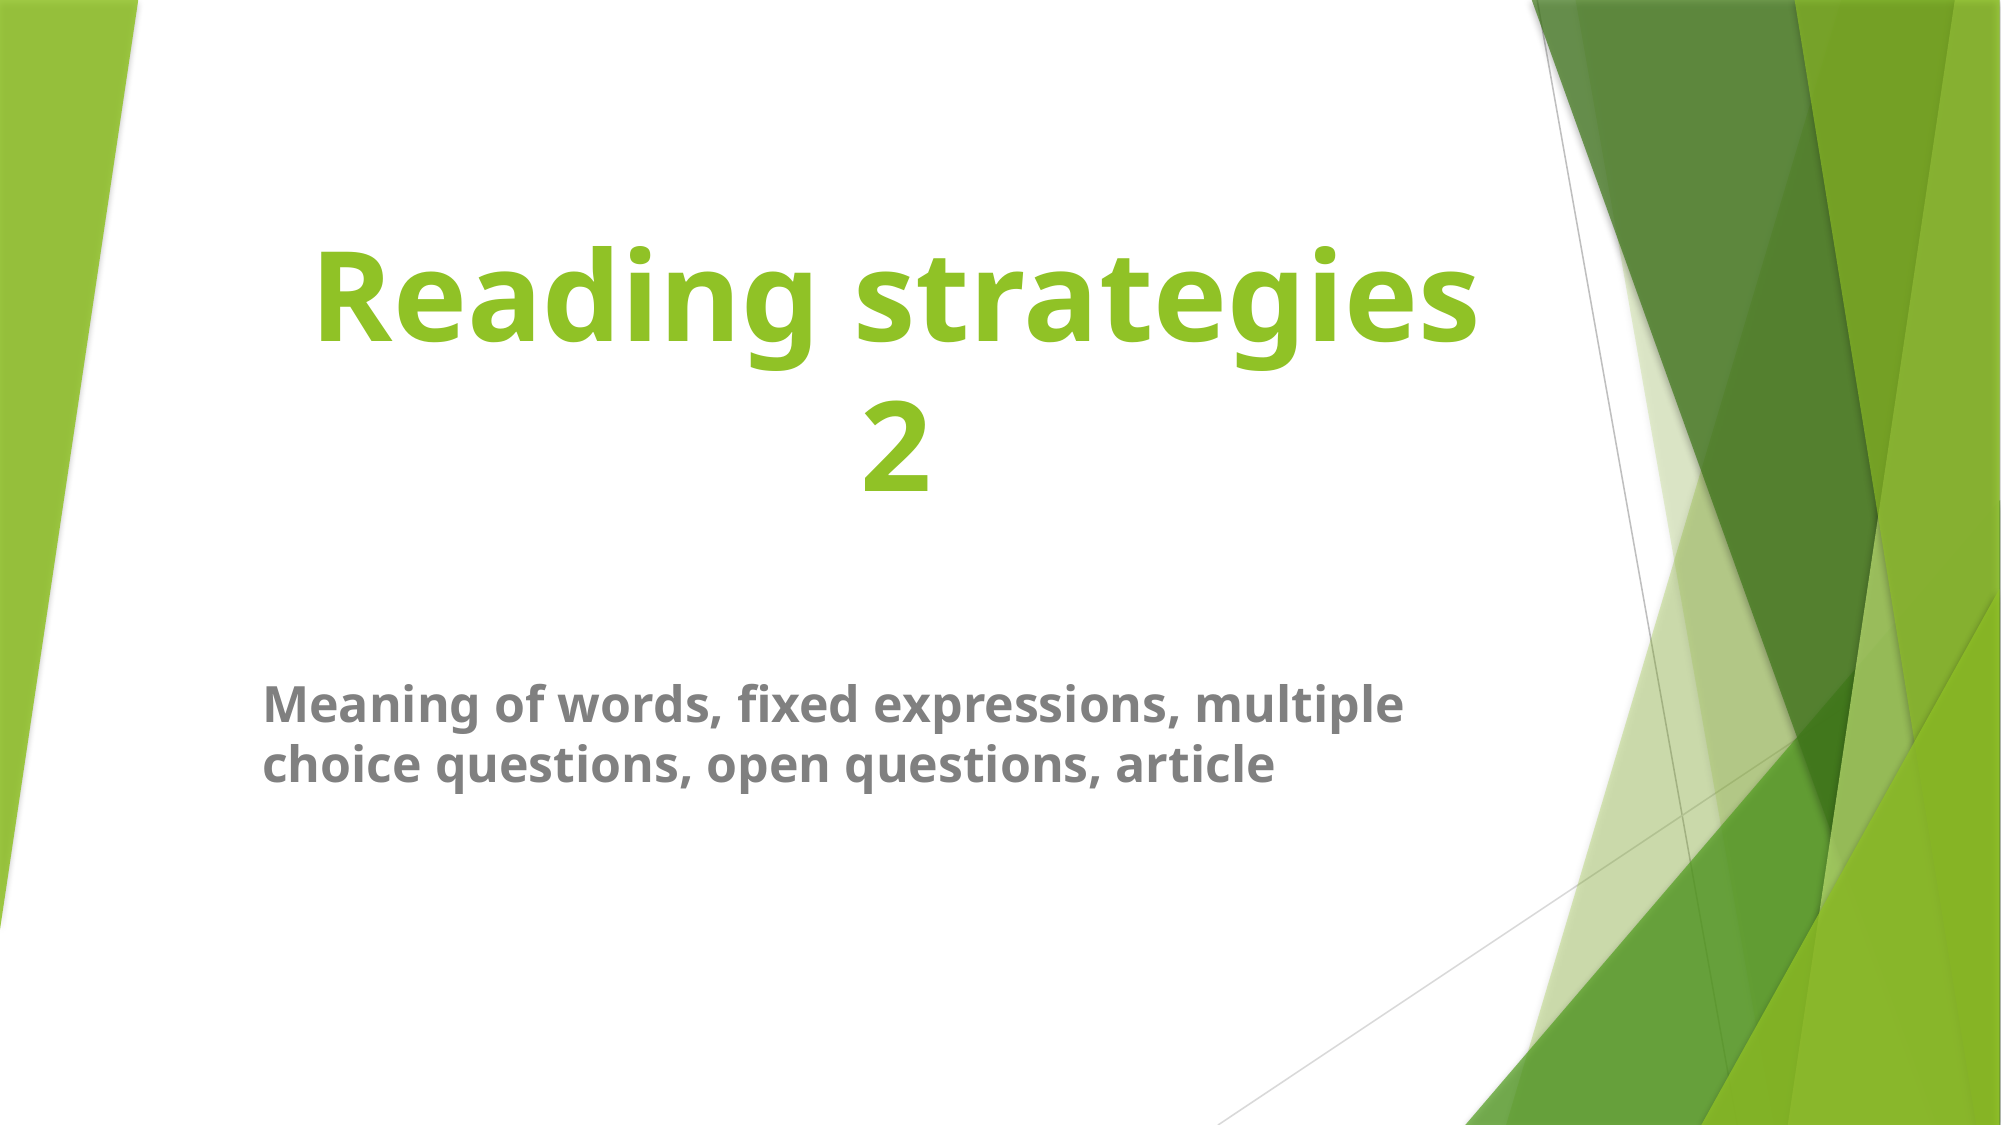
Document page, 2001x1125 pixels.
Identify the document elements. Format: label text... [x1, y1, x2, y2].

title Reading strategies 2 [271, 232, 1522, 524]
subtitle Meaning of words, fixed expressions, multiple choice questions, open questions, article [247, 664, 1522, 845]
